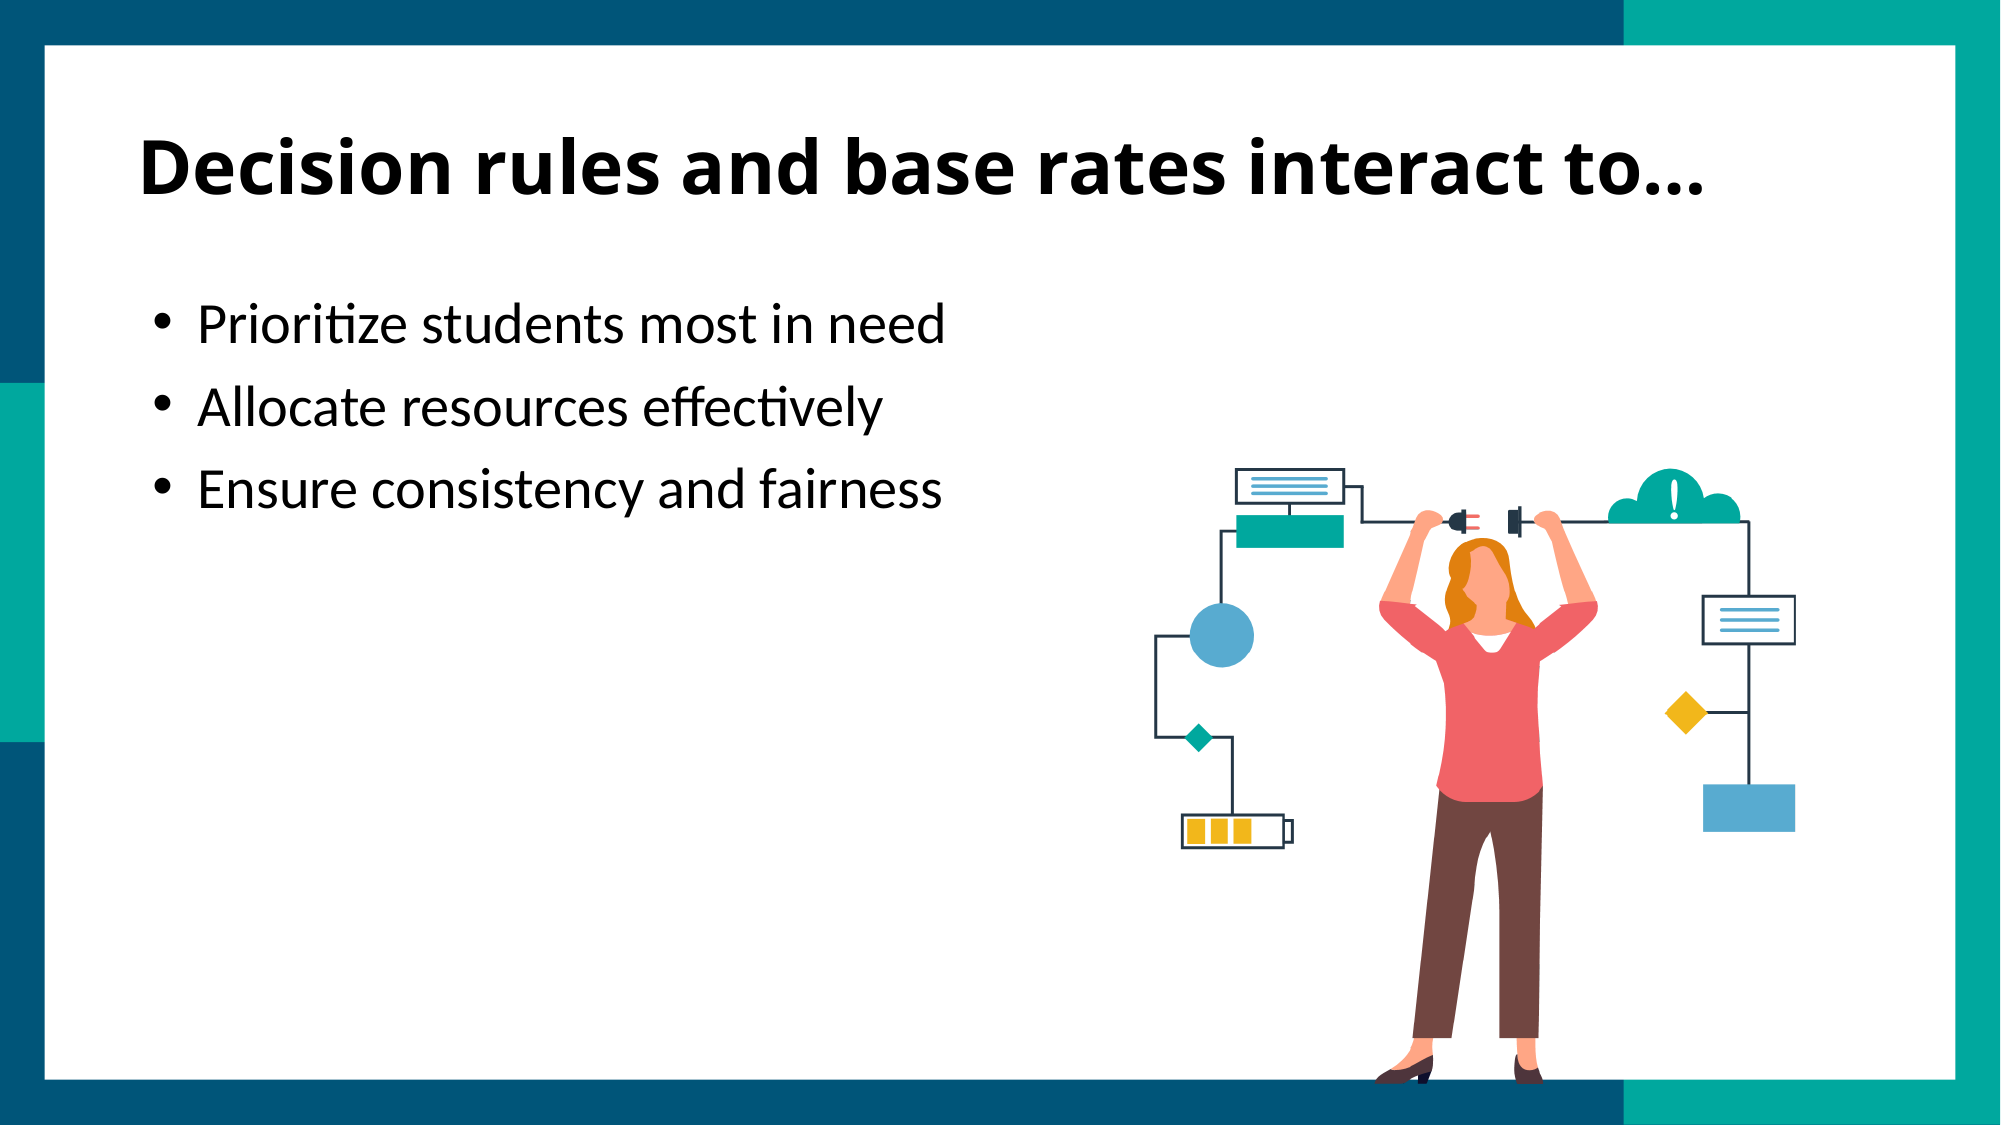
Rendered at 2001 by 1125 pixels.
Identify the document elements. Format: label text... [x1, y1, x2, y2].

picture [1154, 468, 1796, 1084]
title Decision rules and base rates interact to… [137, 97, 1863, 232]
list Prioritize students most in need Allocate resources effectively Ensure consistency and fairness [137, 285, 1863, 931]
